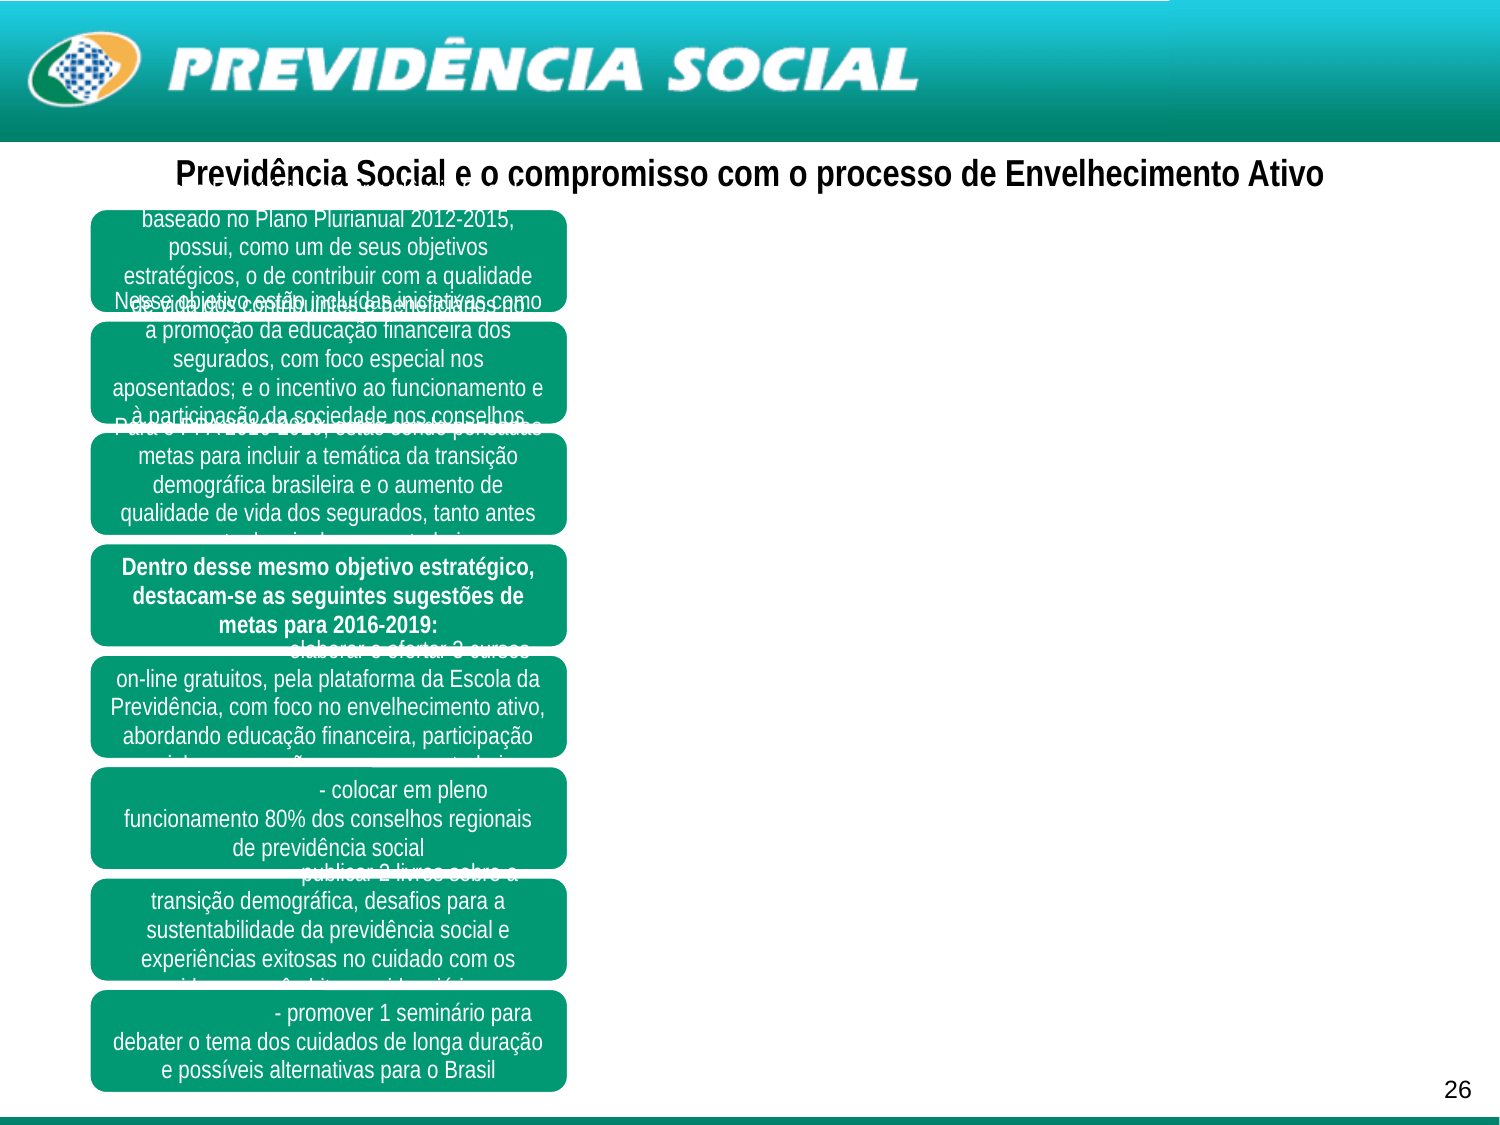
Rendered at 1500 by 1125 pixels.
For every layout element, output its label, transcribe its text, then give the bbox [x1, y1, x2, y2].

text_box Previdência Social e o compromisso com o processo de Envelhecimento Ativo [0, 148, 1500, 195]
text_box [88, 207, 1424, 1095]
picture [0, 0, 1500, 142]
picture [0, 1117, 1500, 1125]
